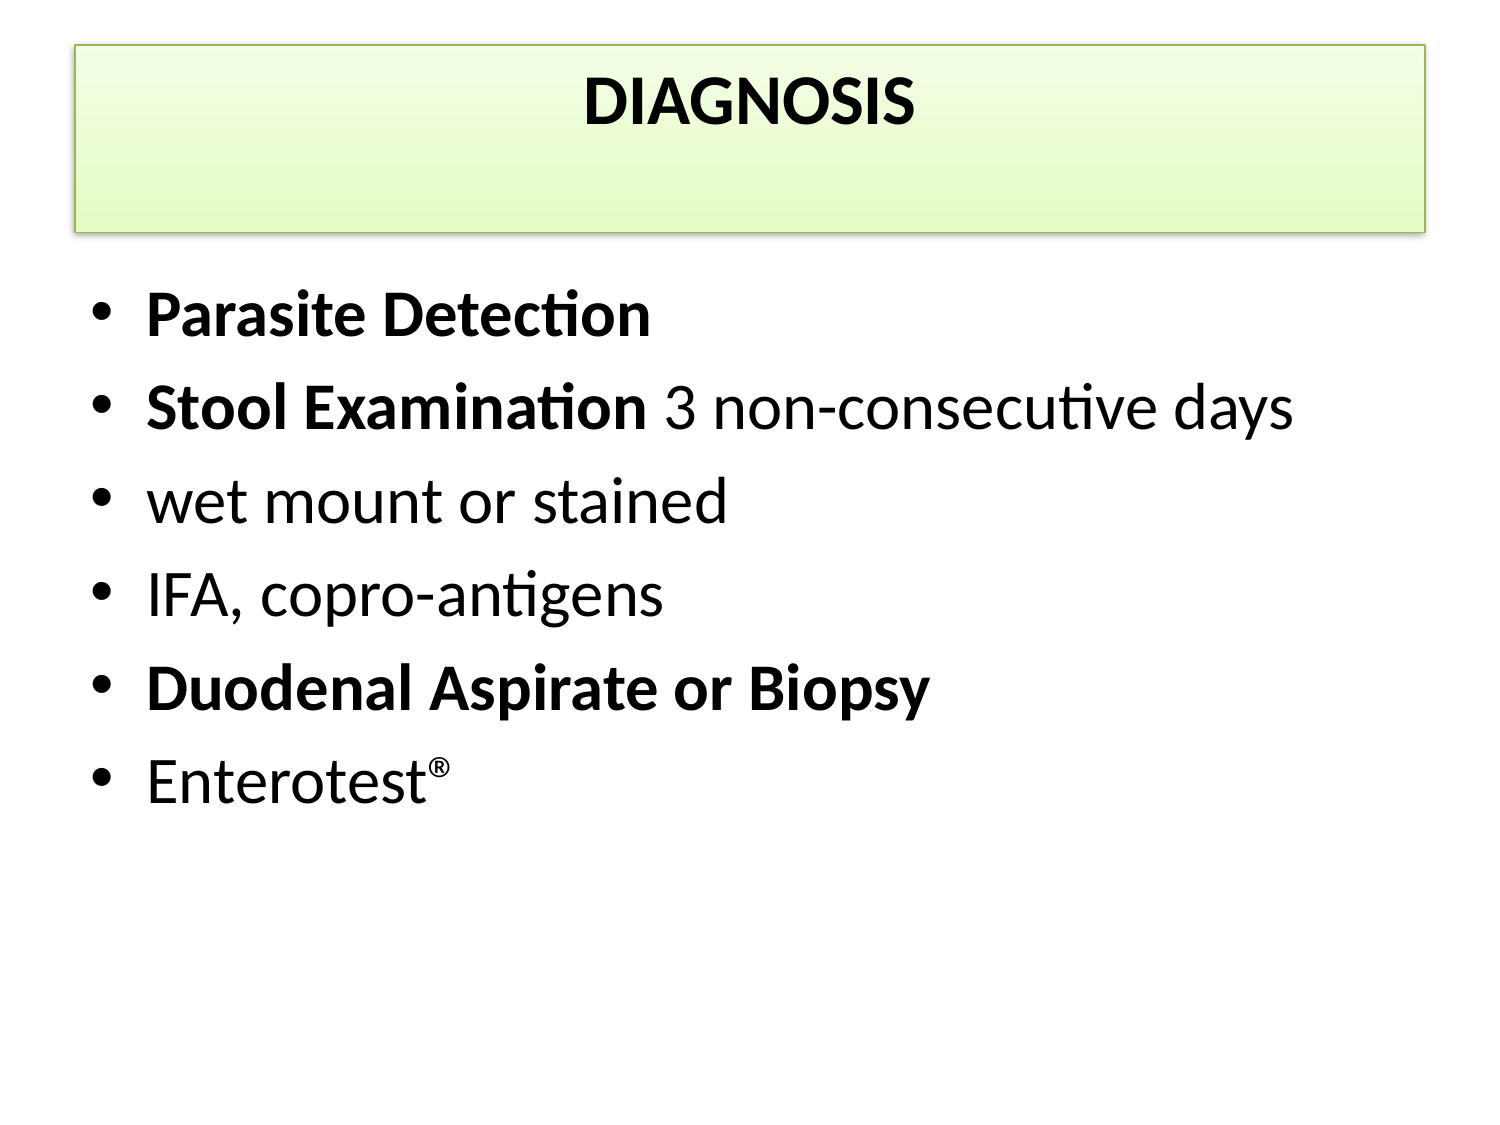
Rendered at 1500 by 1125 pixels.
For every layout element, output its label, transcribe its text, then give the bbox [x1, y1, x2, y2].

list Parasite Detection Stool Examination 3 non-consecutive days wet mount or stained IFA, copro-antigens Duodenal Aspirate or Biopsy Enterotest® [75, 262, 1425, 1005]
title DIAGNOSIS [74, 44, 1426, 233]
